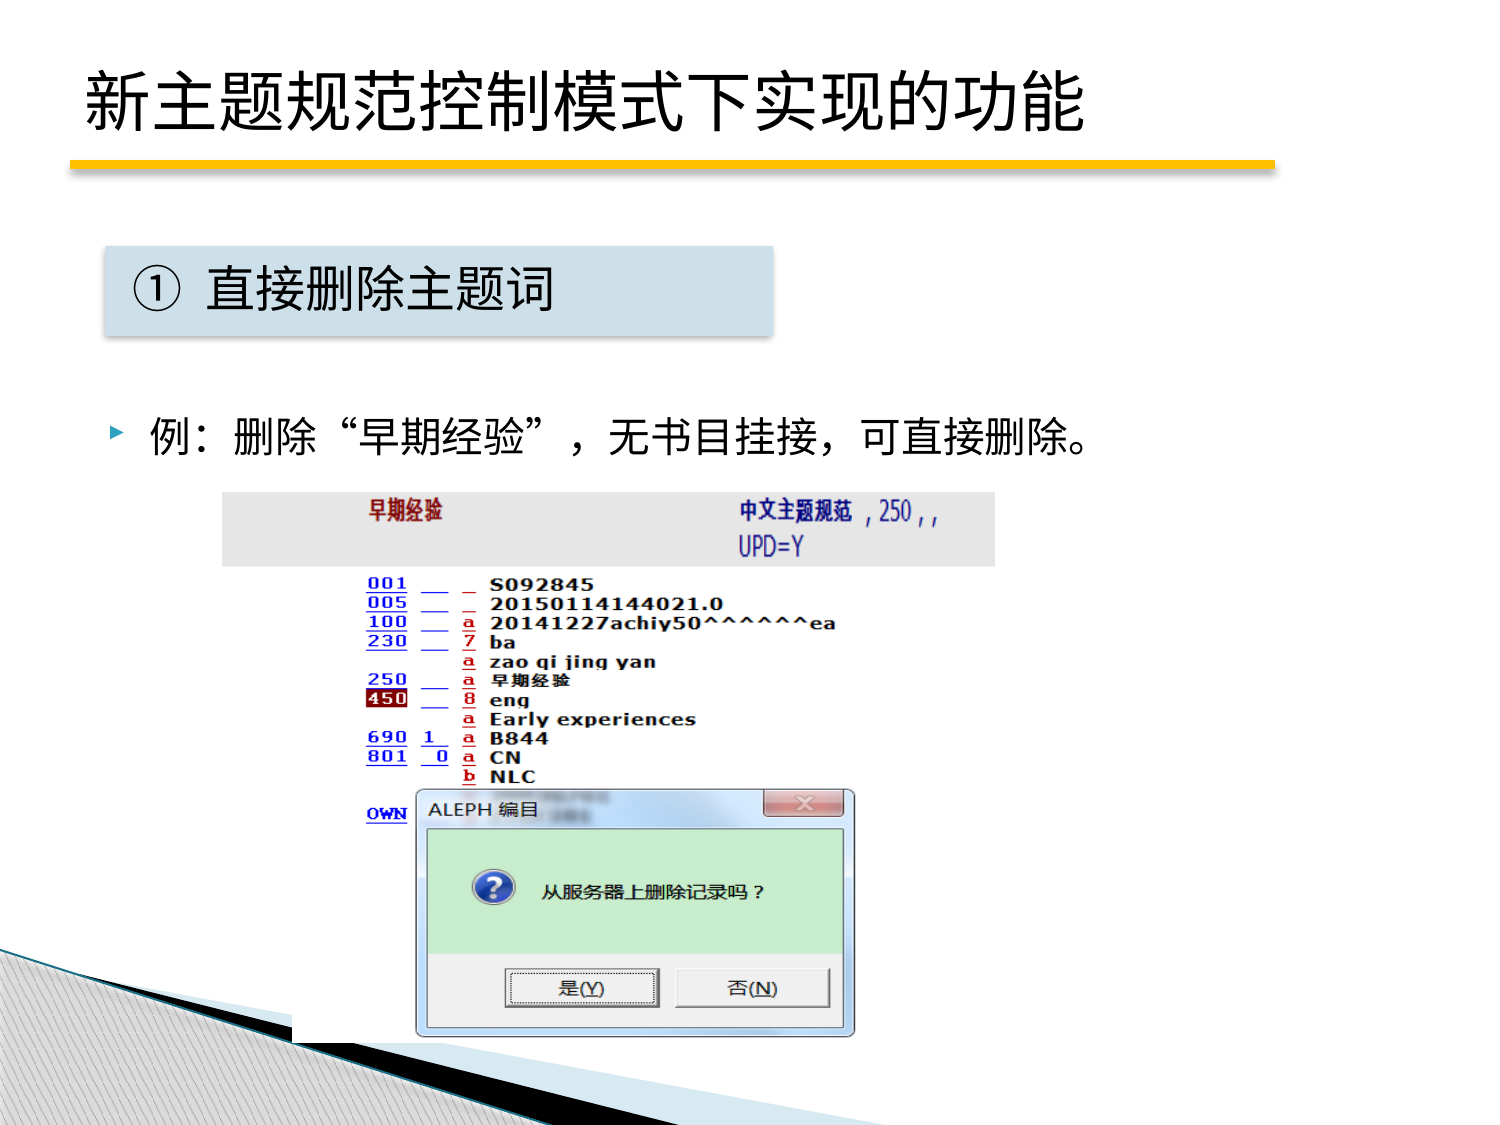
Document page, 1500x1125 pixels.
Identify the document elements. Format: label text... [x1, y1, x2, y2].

picture [292, 573, 891, 1044]
text_box 新主题规范控制模式下实现的功能 [70, 46, 1125, 153]
picture [222, 491, 995, 570]
text_box ① 直接删除主题词 [101, 242, 778, 340]
list 例：删除“早期经验”，无书目挂接，可直接删除。 [75, 328, 1425, 903]
